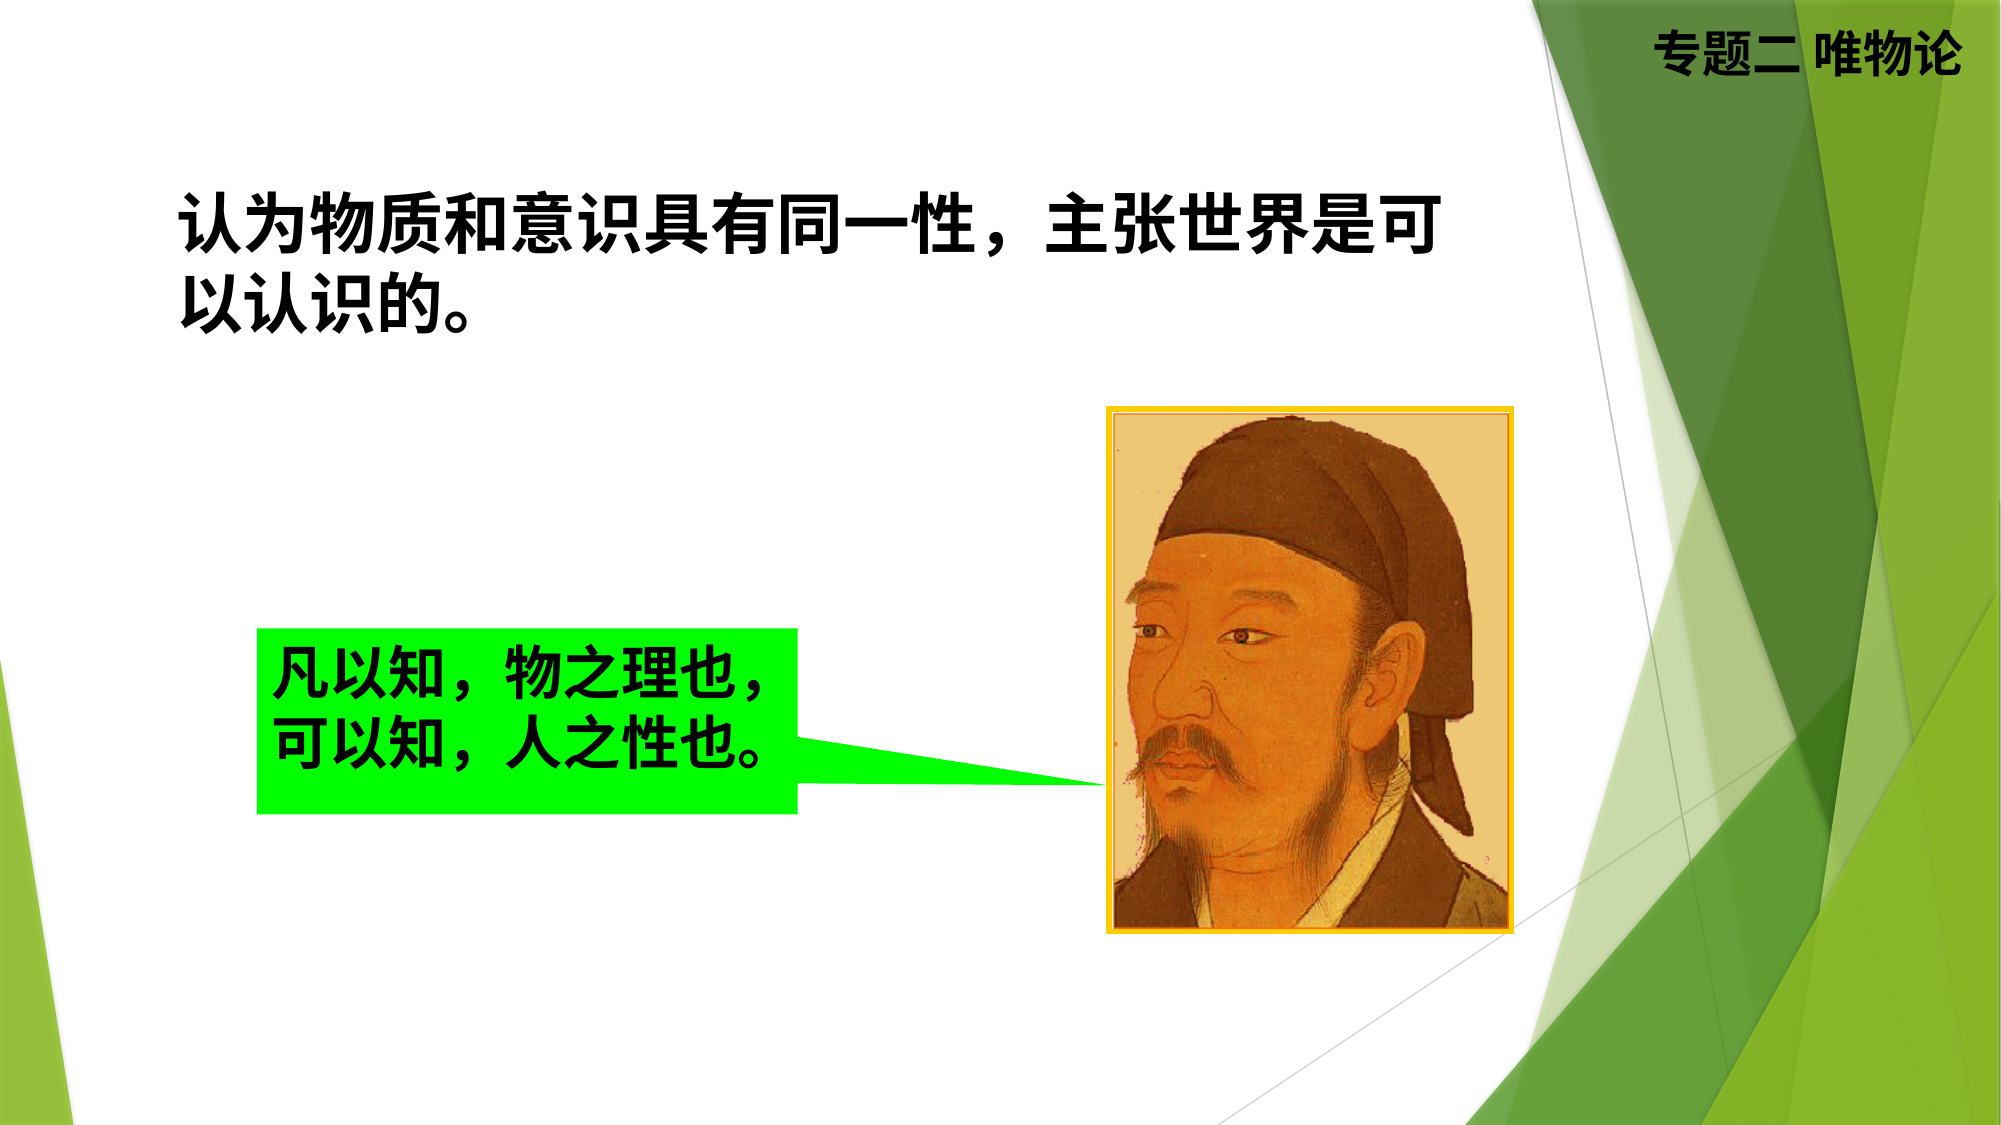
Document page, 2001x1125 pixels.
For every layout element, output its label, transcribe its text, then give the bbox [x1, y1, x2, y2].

text_box 凡以知，物之理也，可以知，人之性也。 [256, 628, 1106, 815]
text_box 认为物质和意识具有同一性，主张世界是可以认识的。 [161, 174, 1521, 350]
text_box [1112, 411, 1509, 929]
